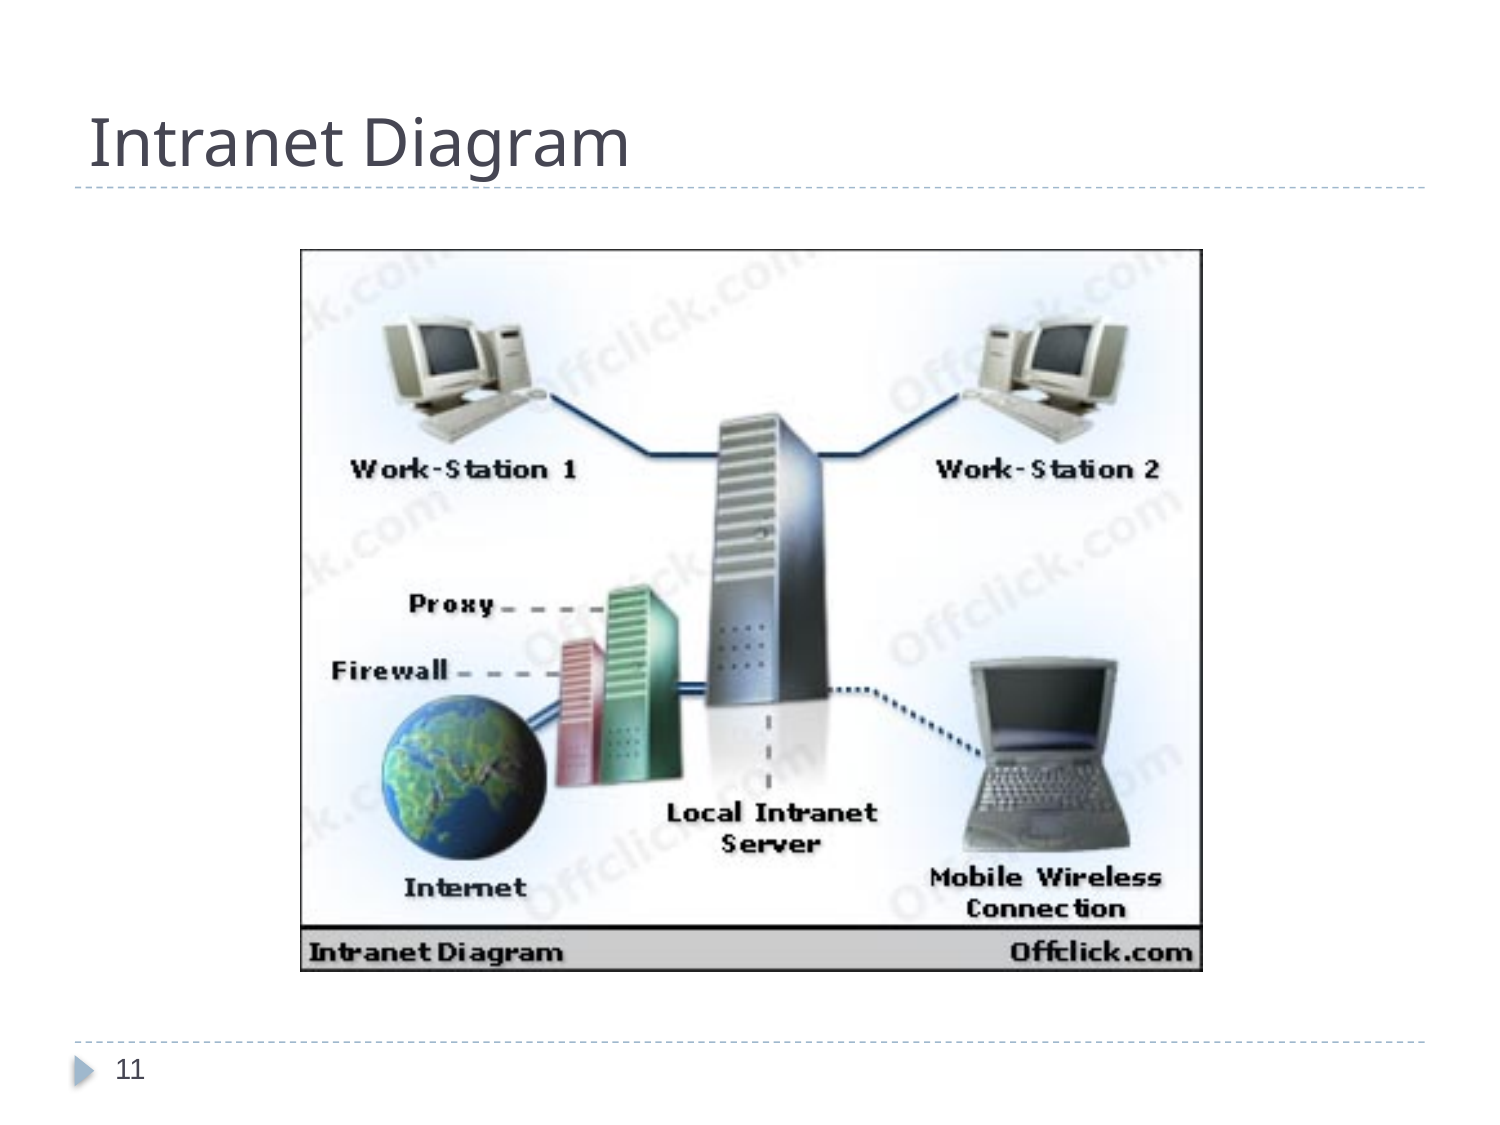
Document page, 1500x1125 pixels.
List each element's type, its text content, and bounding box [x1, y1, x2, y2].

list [299, 249, 1203, 972]
slide_number 11 [100, 1042, 426, 1103]
title Intranet Diagram [75, 24, 1425, 188]
